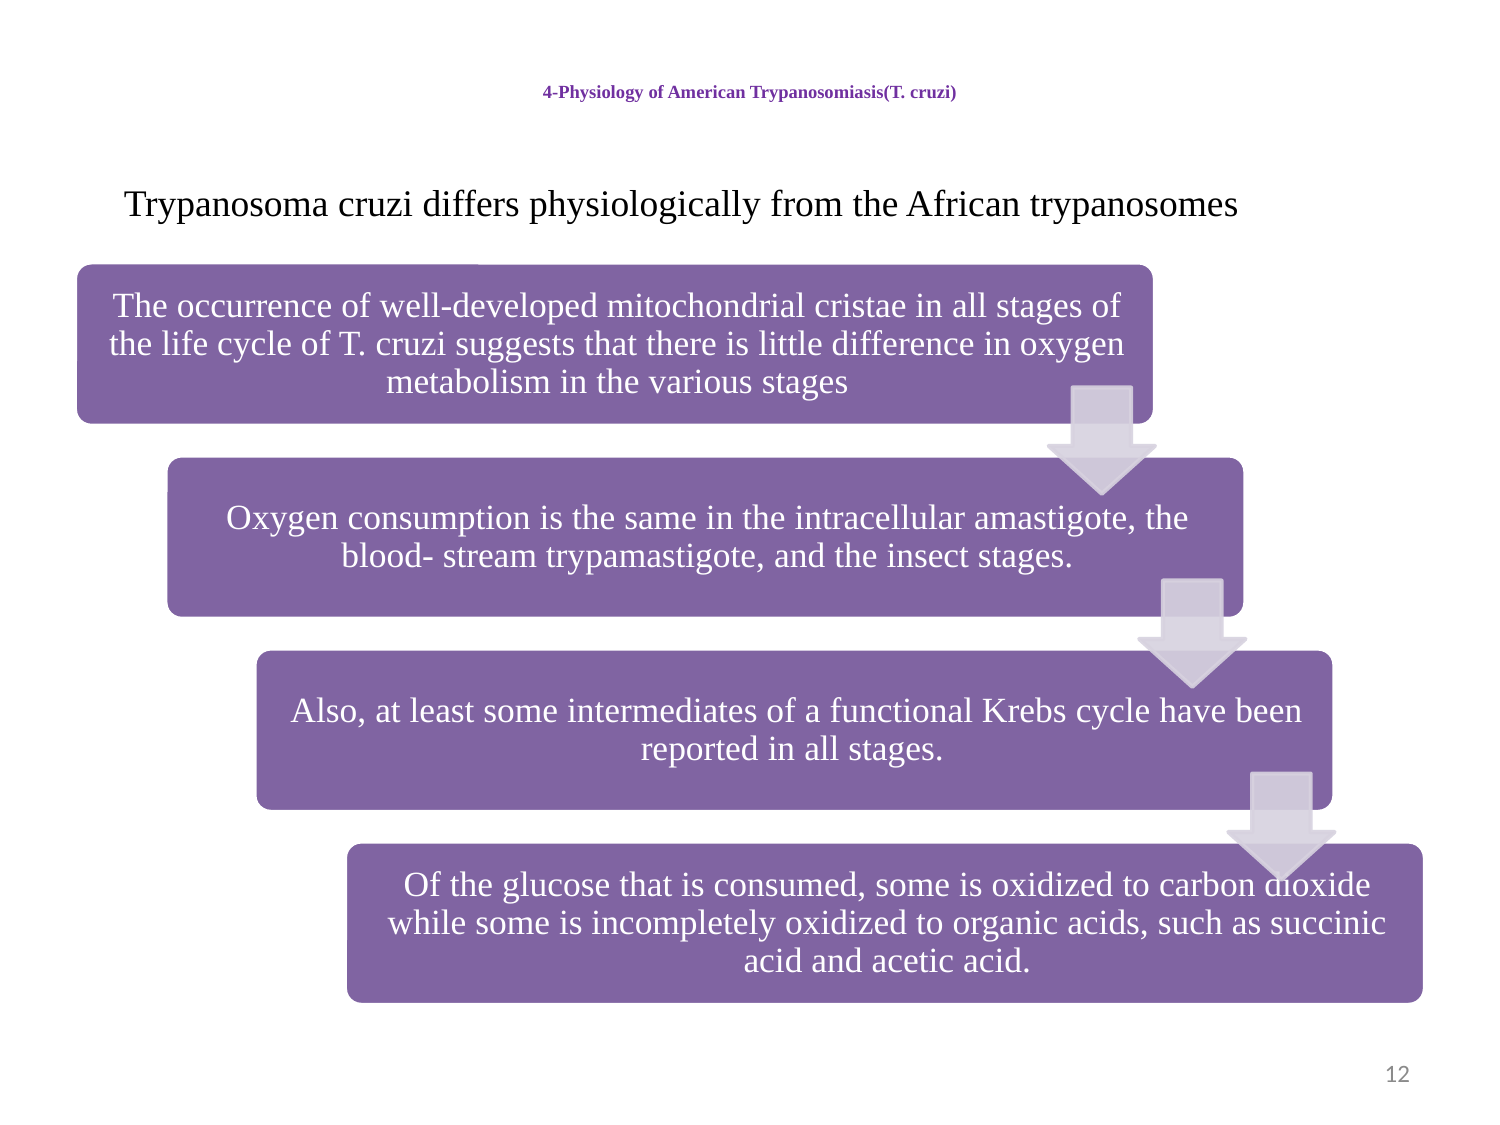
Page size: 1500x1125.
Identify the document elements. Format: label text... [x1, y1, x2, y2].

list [74, 262, 1426, 1006]
title 4-Physiology of American Trypanosomiasis(T. cruzi) [75, 50, 1425, 150]
text_box Trypanosoma cruzi differs physiologically from the African trypanosomes [109, 171, 1422, 231]
slide_number 12 [1074, 1042, 1425, 1103]
